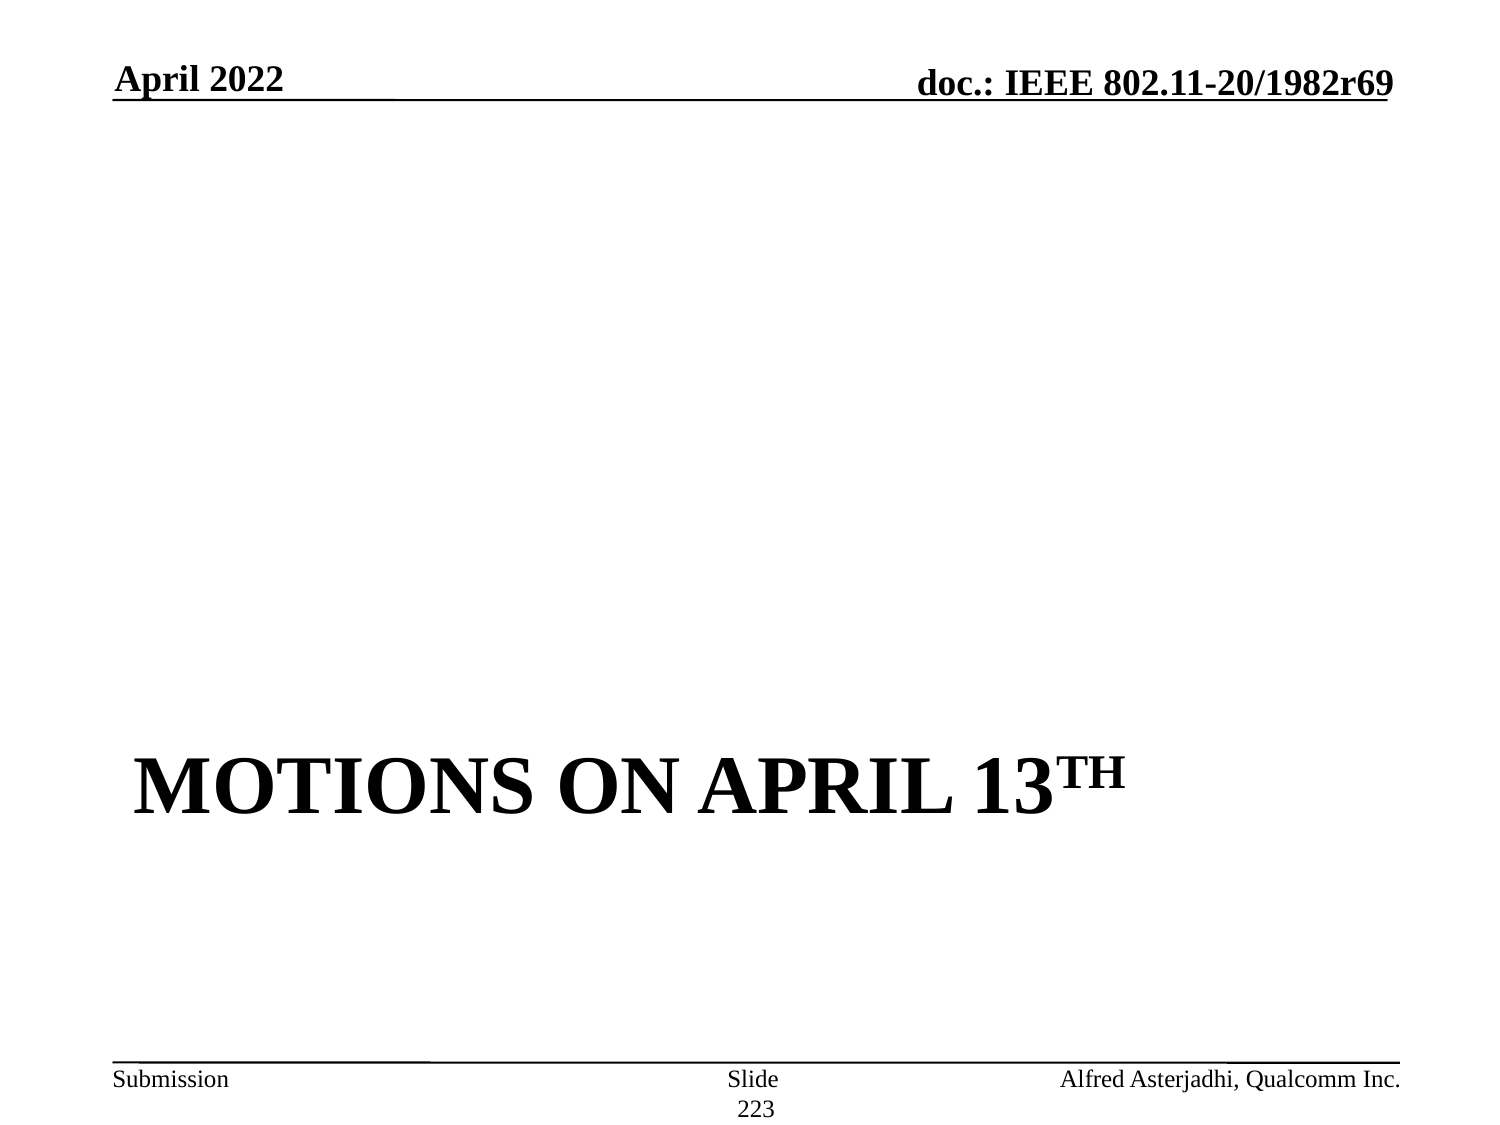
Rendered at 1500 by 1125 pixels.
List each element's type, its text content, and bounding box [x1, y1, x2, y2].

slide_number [114, 54, 423, 100]
slide_number Slide 223 [712, 1061, 800, 1123]
title Motions on APRIL 13th [118, 722, 1394, 947]
footer Alfred Asterjadhi, Qualcomm Inc. [878, 1061, 1402, 1093]
